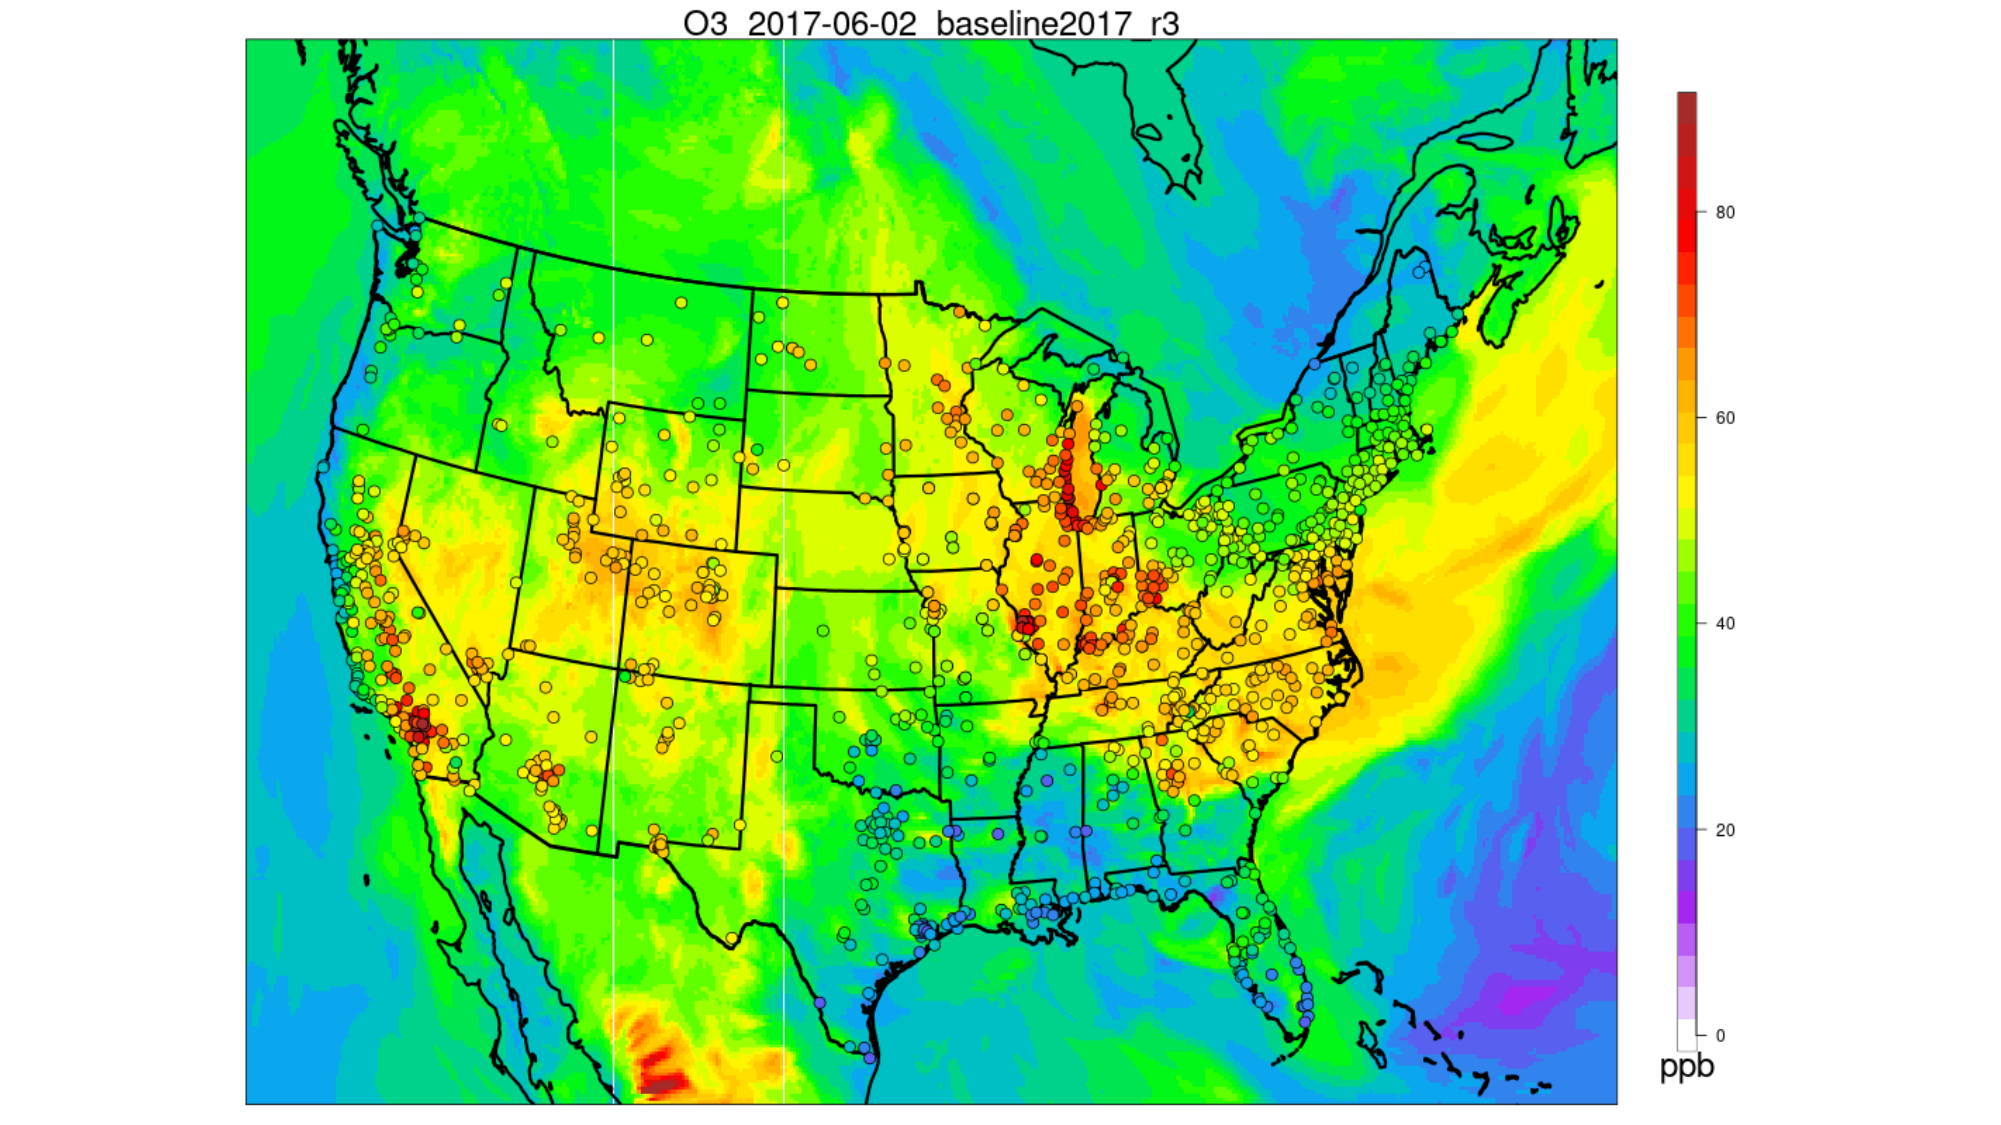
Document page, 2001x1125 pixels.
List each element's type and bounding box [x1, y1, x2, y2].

picture [226, 0, 1774, 1125]
